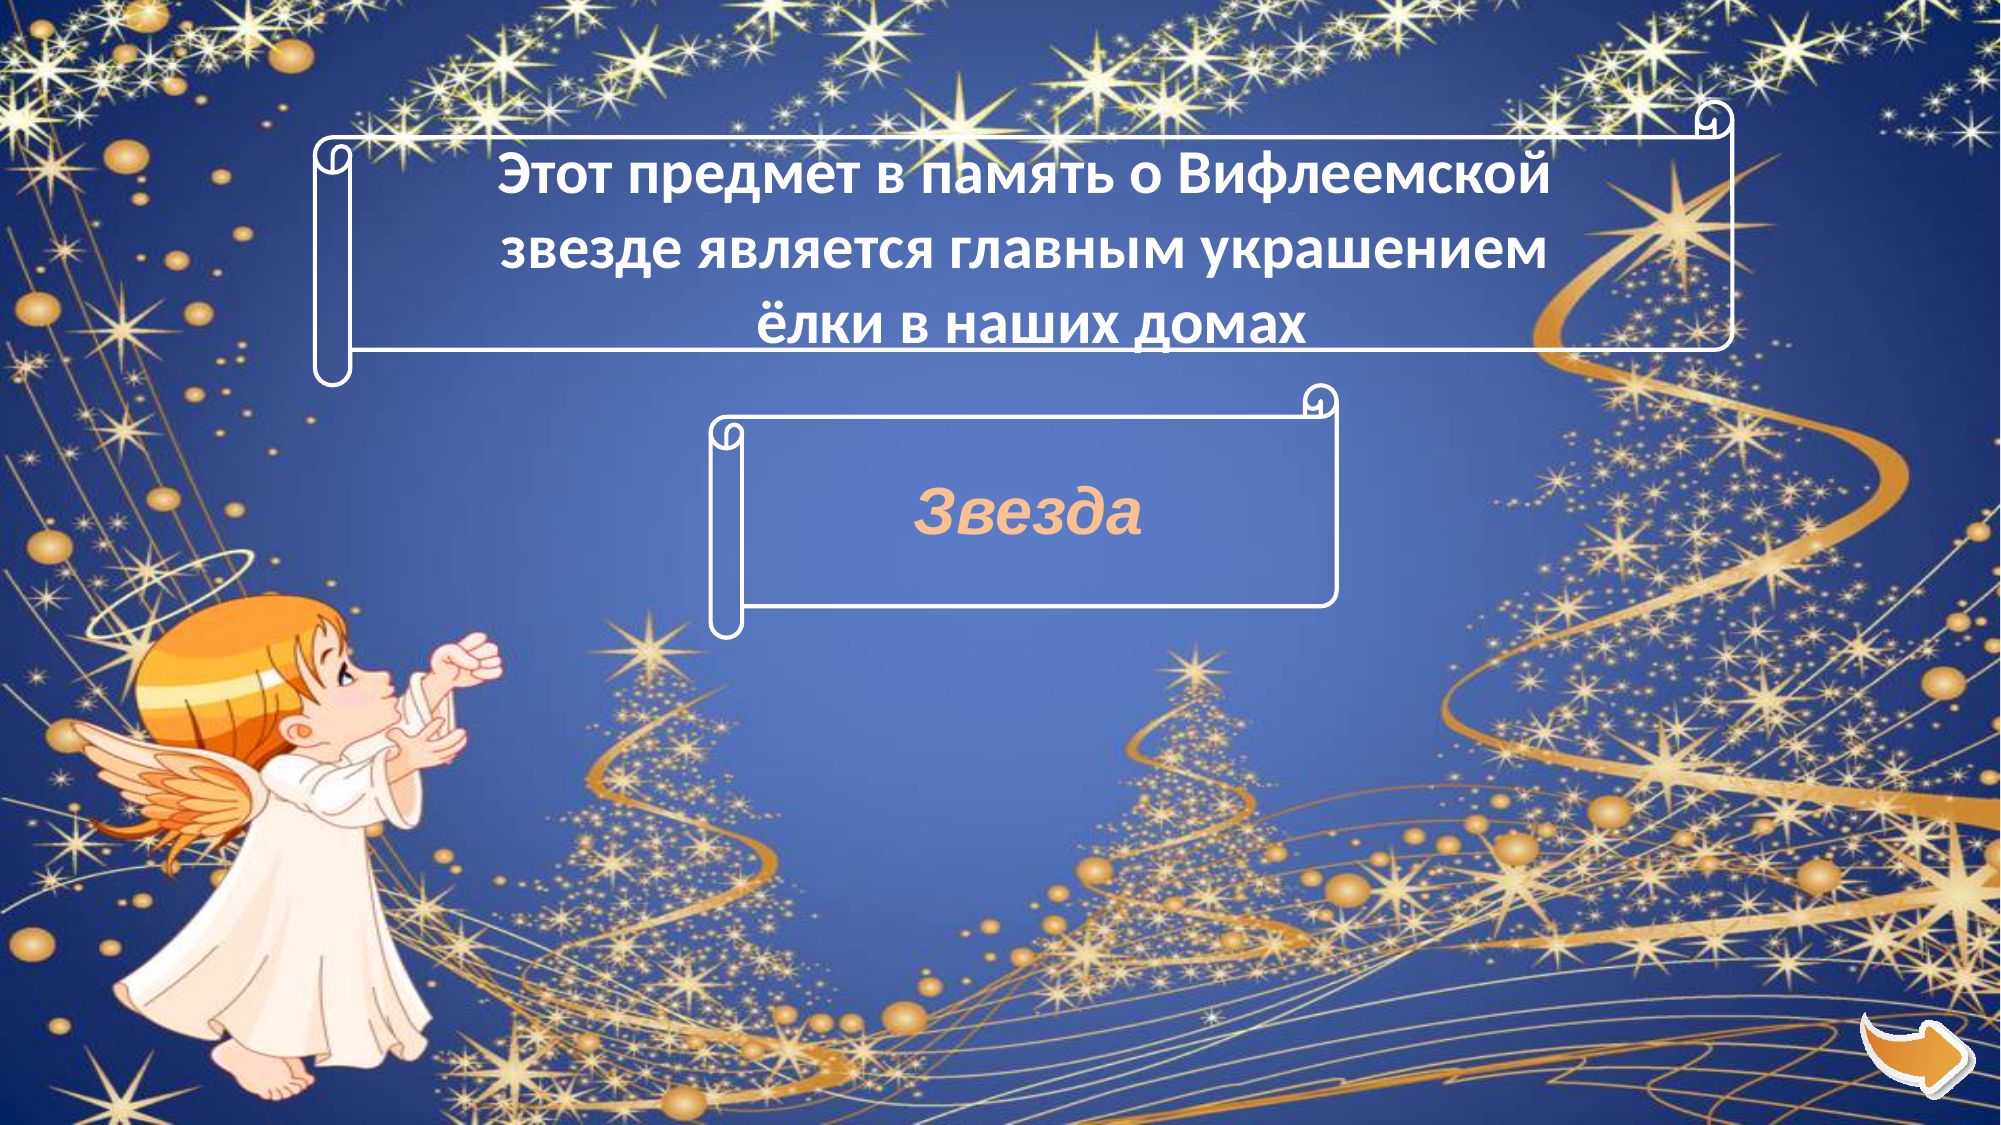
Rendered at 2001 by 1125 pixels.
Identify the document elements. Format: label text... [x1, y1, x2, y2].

text_box Этот предмет в память о Вифлеемской звезде является главным украшением ёлки в наших домах [312, 99, 1735, 388]
picture [0, 0, 2001, 1125]
text_box [708, 383, 1339, 640]
text_box Звезда [740, 460, 1337, 555]
